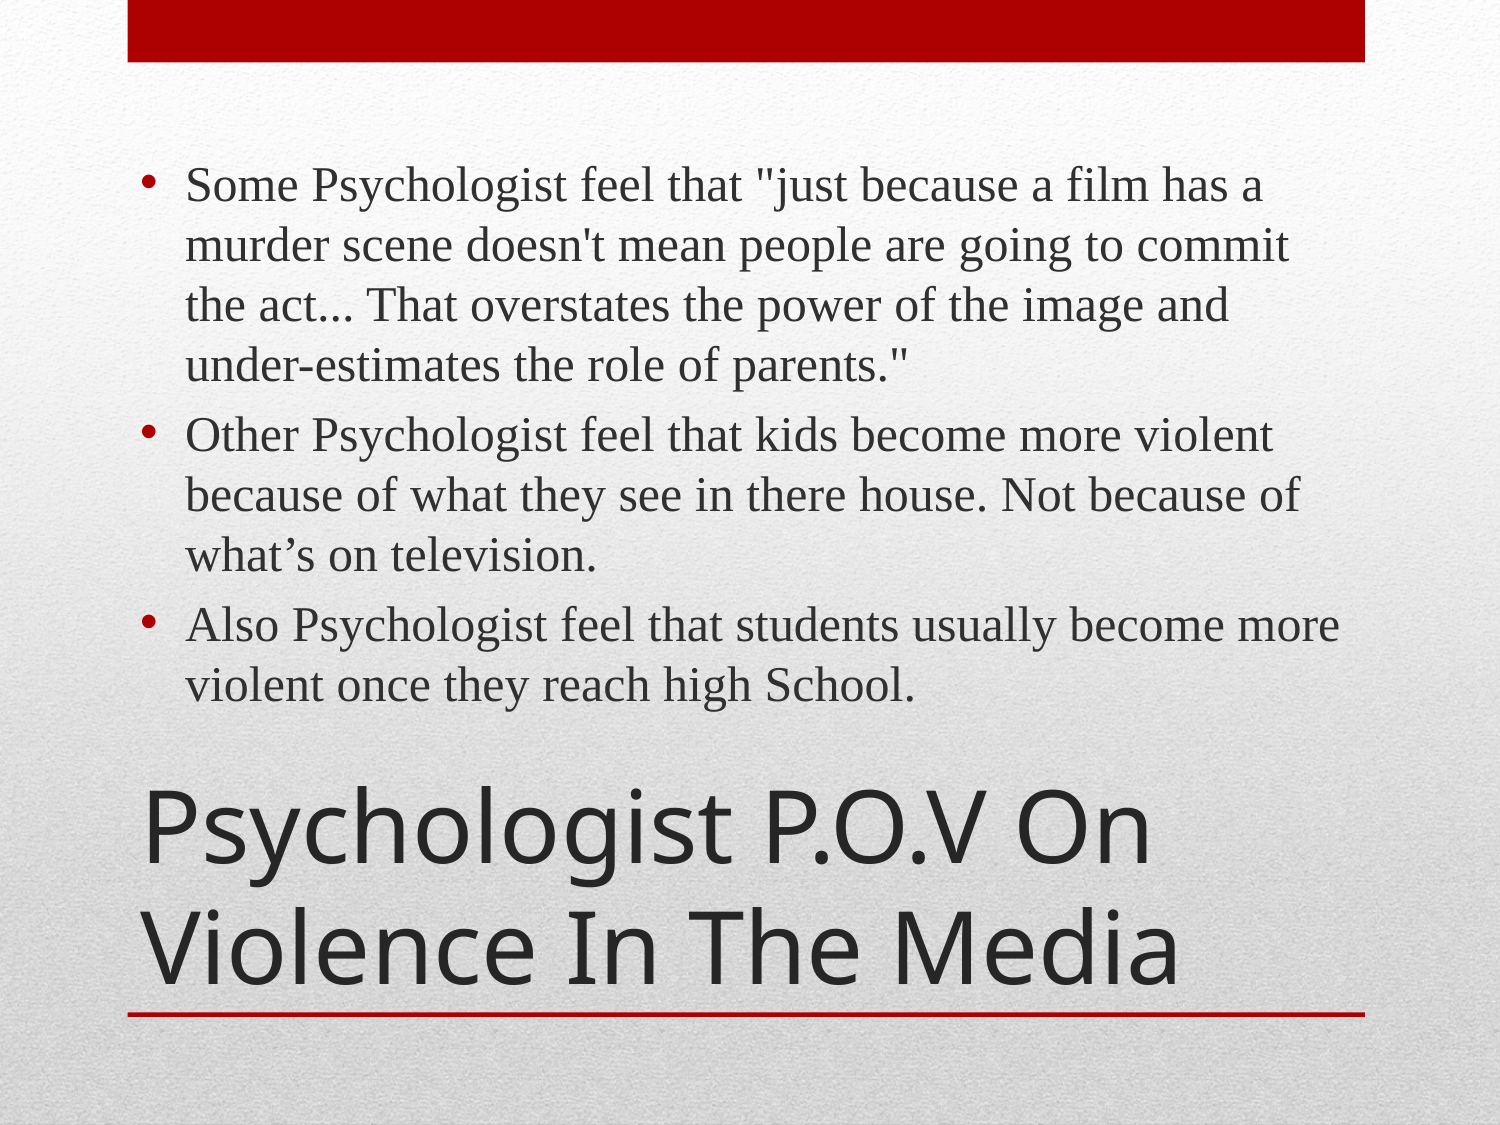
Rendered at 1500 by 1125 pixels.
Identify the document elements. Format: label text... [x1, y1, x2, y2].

title Psychologist P.O.V On Violence In The Media [125, 750, 1238, 1013]
list Some Psychologist feel that "just because a film has a murder scene doesn't mean people are going to commit the act... That overstates the power of the image and under-estimates the role of parents." Other Psychologist feel that kids become more violent because of what they see in there house. Not because of what’s on television. Also Psychologist feel that students usually become more violent once they reach high School. [125, 112, 1363, 750]
